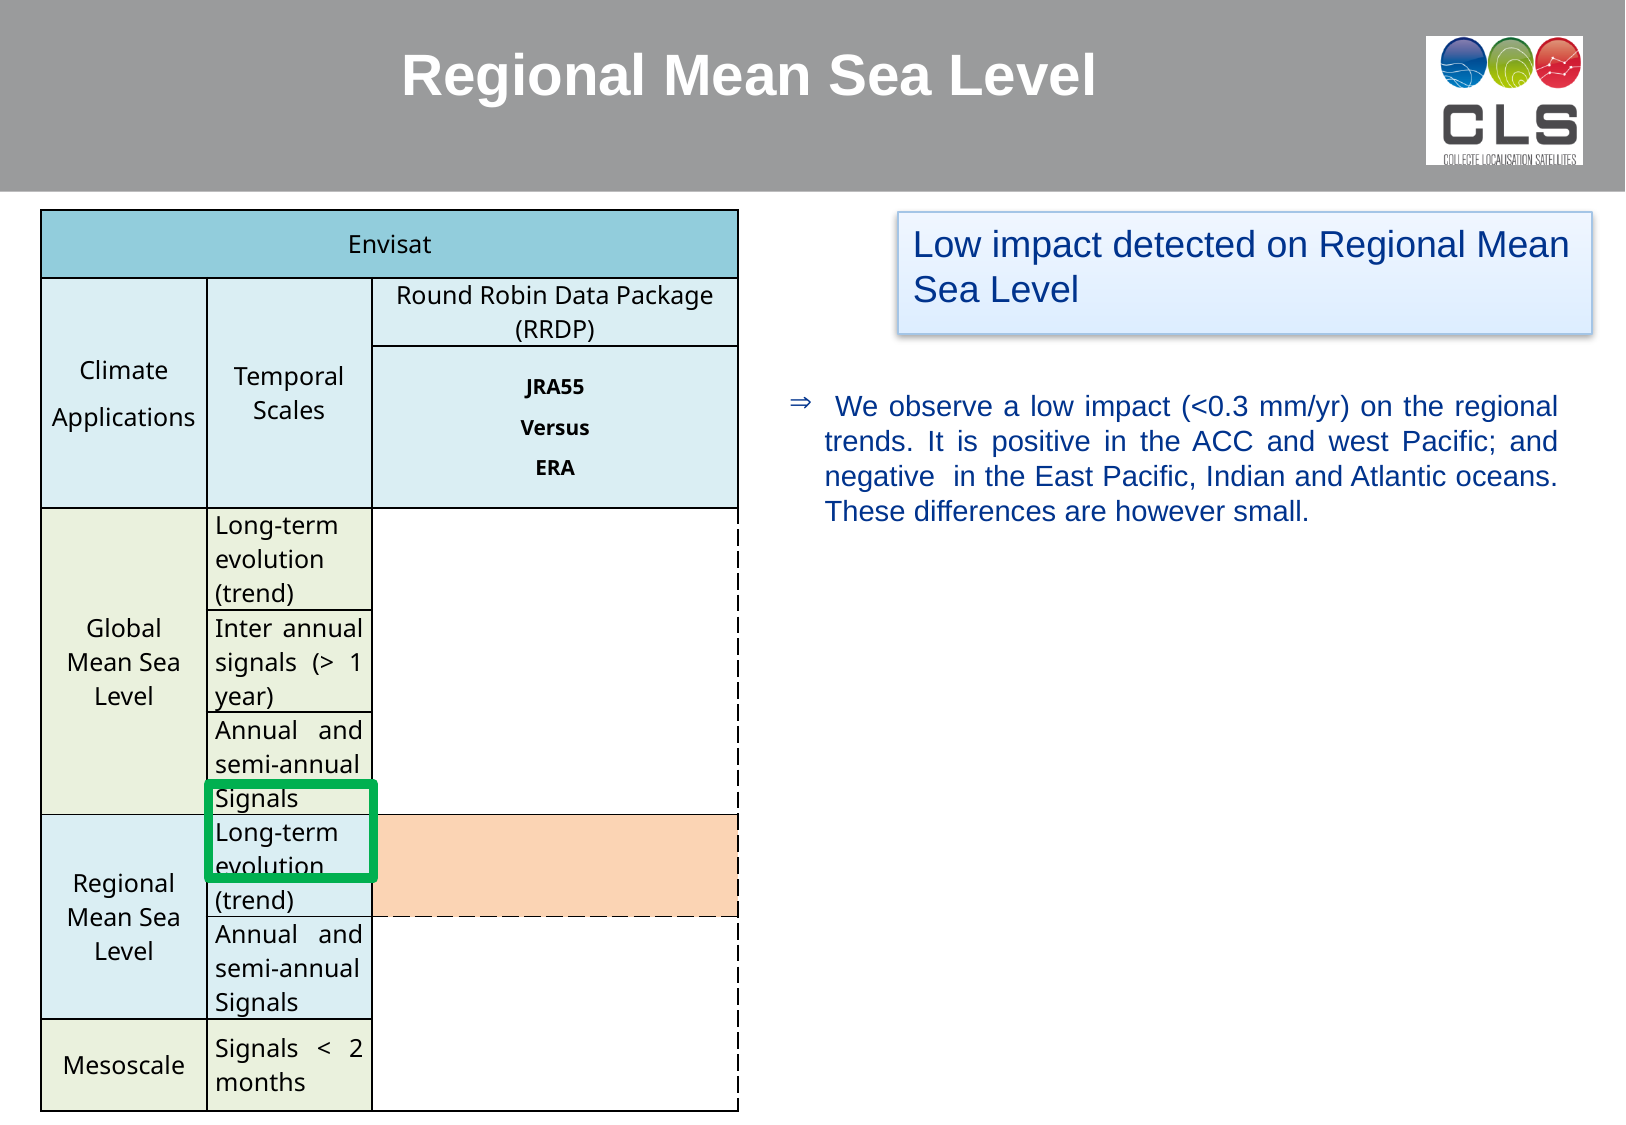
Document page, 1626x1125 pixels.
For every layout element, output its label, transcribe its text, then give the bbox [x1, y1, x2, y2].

table_cell Annual and semi-annual Signals [208, 917, 371, 1018]
table_cell Temporal Scales [208, 279, 371, 507]
table_cell Climate Applications [42, 279, 206, 507]
text_box [206, 782, 376, 880]
table_cell [373, 509, 738, 814]
table_cell [373, 917, 738, 1110]
table_cell Mesoscale [42, 1020, 206, 1110]
table_cell JRA55 Versus ERA [373, 347, 737, 507]
text_box Regional Mean Sea Level [386, 40, 1162, 119]
table_cell Annual and semi-annual Signals [208, 713, 371, 782]
table_cell Inter annual signals (> 1 year) [208, 611, 371, 711]
text_box We observe a low impact (<0.3 mm/yr) on the regional trends. It is positive in the ACC and west Pacific; and negative in the East Pacific, Indian and Atlantic oceans. These differences are however small. [774, 379, 1575, 570]
picture [1426, 36, 1583, 165]
table_cell Signals < 2 months [208, 1020, 371, 1110]
table_cell Round Robin Data Package (RRDP) [373, 279, 737, 345]
text_box Low impact detected on Regional Mean Sea Level [897, 211, 1593, 335]
table_header Envisat [42, 211, 737, 277]
table_cell Global Mean Sea Level [42, 509, 206, 814]
table_cell Long-term evolution (trend) [208, 509, 371, 609]
table_cell [373, 815, 738, 917]
table_cell Regional Mean Sea Level [42, 815, 206, 1018]
table_cell Long-term evolution (trend) [208, 880, 371, 916]
